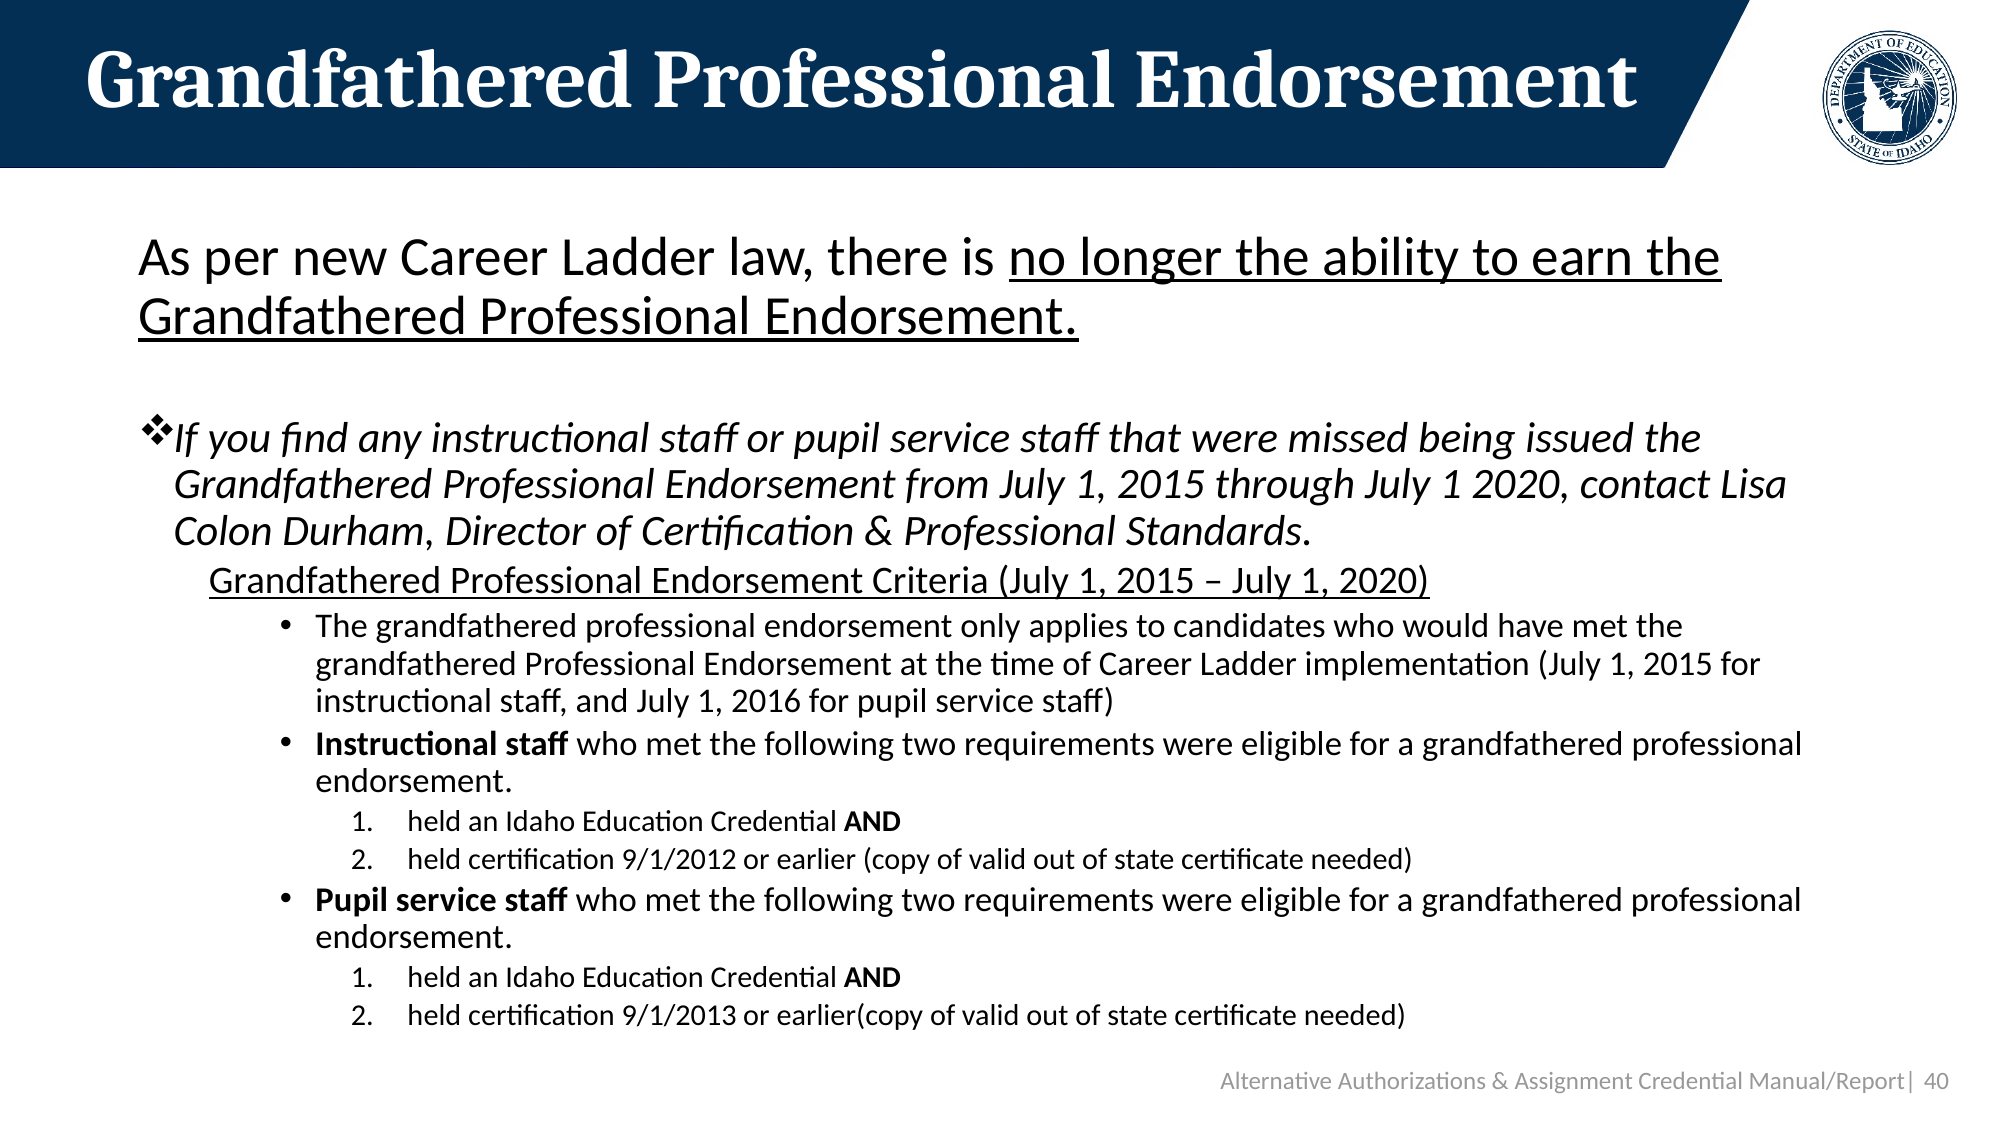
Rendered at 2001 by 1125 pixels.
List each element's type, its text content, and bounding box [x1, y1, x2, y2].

list As per new Career Ladder law, there is no longer the ability to earn the Grandfathered Professional Endorsement. If you find any instructional staff or pupil service staff that were missed being issued the Grandfathered Professional Endorsement from July 1, 2015 through July 1 2020, contact Lisa Colon Durham, Director of Certification & Professional Standards. Grandfathered Professional Endorsement Criteria (July 1, 2015 – July 1, 2020) The grandfathered professional endorsement only applies to candidates who would have met the grandfathered Professional Endorsement at the time of Career Ladder implementation (July 1, 2015 for instructional staff, and July 1, 2016 for pupil service staff) Instructional staff who met the following two requirements were eligible for a grandfathered professional endorsement. held an Idaho Education Credential AND held certification 9/1/2012 or earlier (copy of valid out of state certificate needed) Pupil service staff who met the following two requirements were eligible for a grandfathered professional endorsement. held an Idaho Education Credential AND held certification 9/1/2013 or earlier(copy of valid out of state certificate needed) [123, 219, 1849, 1050]
slide_number Alternative Authorizations & Assignment Credential Manual/Report| 40 [1146, 1049, 1965, 1109]
title Grandfathered Professional Endorsement [71, 0, 1797, 163]
picture [1665, 0, 1965, 173]
